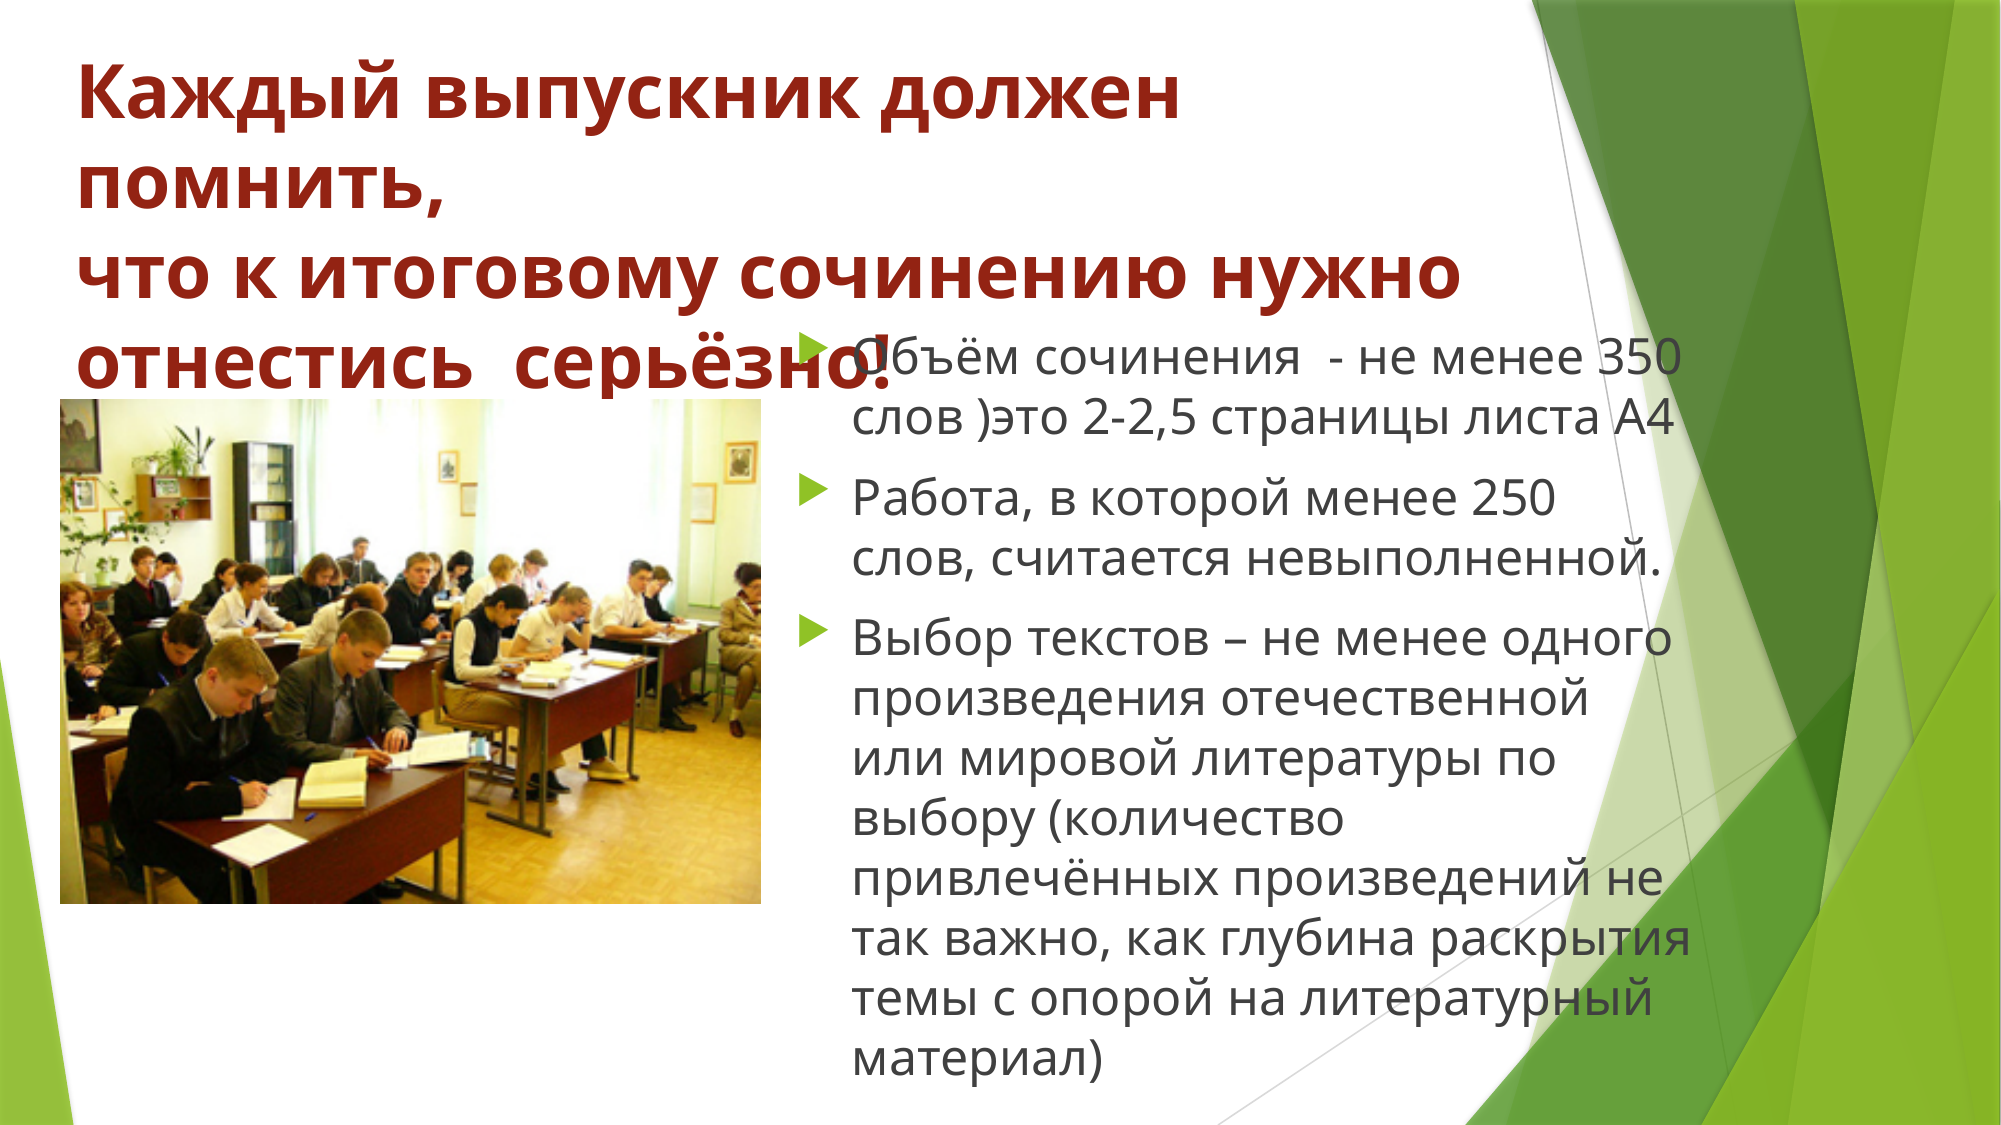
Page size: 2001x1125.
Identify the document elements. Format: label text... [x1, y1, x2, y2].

list Объём сочинения - не менее 350 слов )это 2-2,5 страницы листа А4 Работа, в которой менее 250 слов, считается невыполненной. Выбор текстов – не менее одного произведения отечественной или мировой литературы по выбору (количество привлечённых произведений не так важно, как глубина раскрытия темы с опорой на литературный материал) [780, 316, 1709, 1125]
title Каждый выпускник должен помнить, что к итоговому сочинению нужно отнестись серьёзно! [60, 35, 1522, 317]
picture [59, 398, 761, 904]
